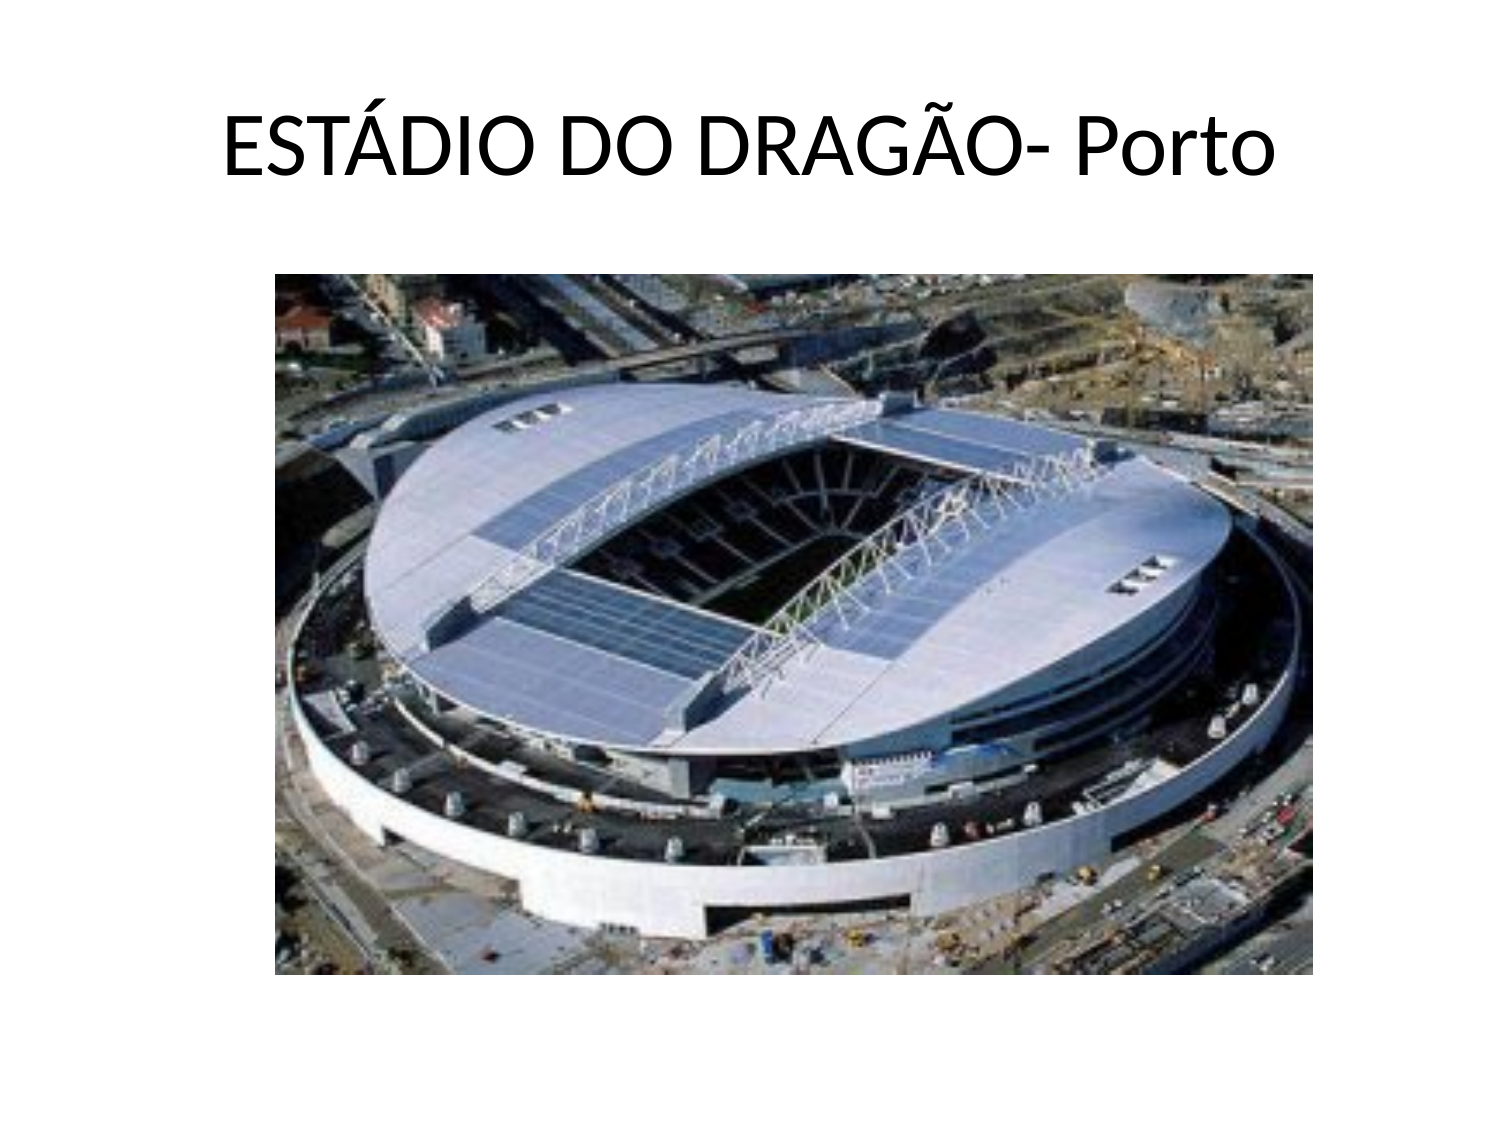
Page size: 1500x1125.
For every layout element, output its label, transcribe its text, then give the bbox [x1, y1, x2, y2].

title ESTÁDIO DO DRAGÃO- Porto [75, 45, 1425, 233]
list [274, 274, 1313, 976]
